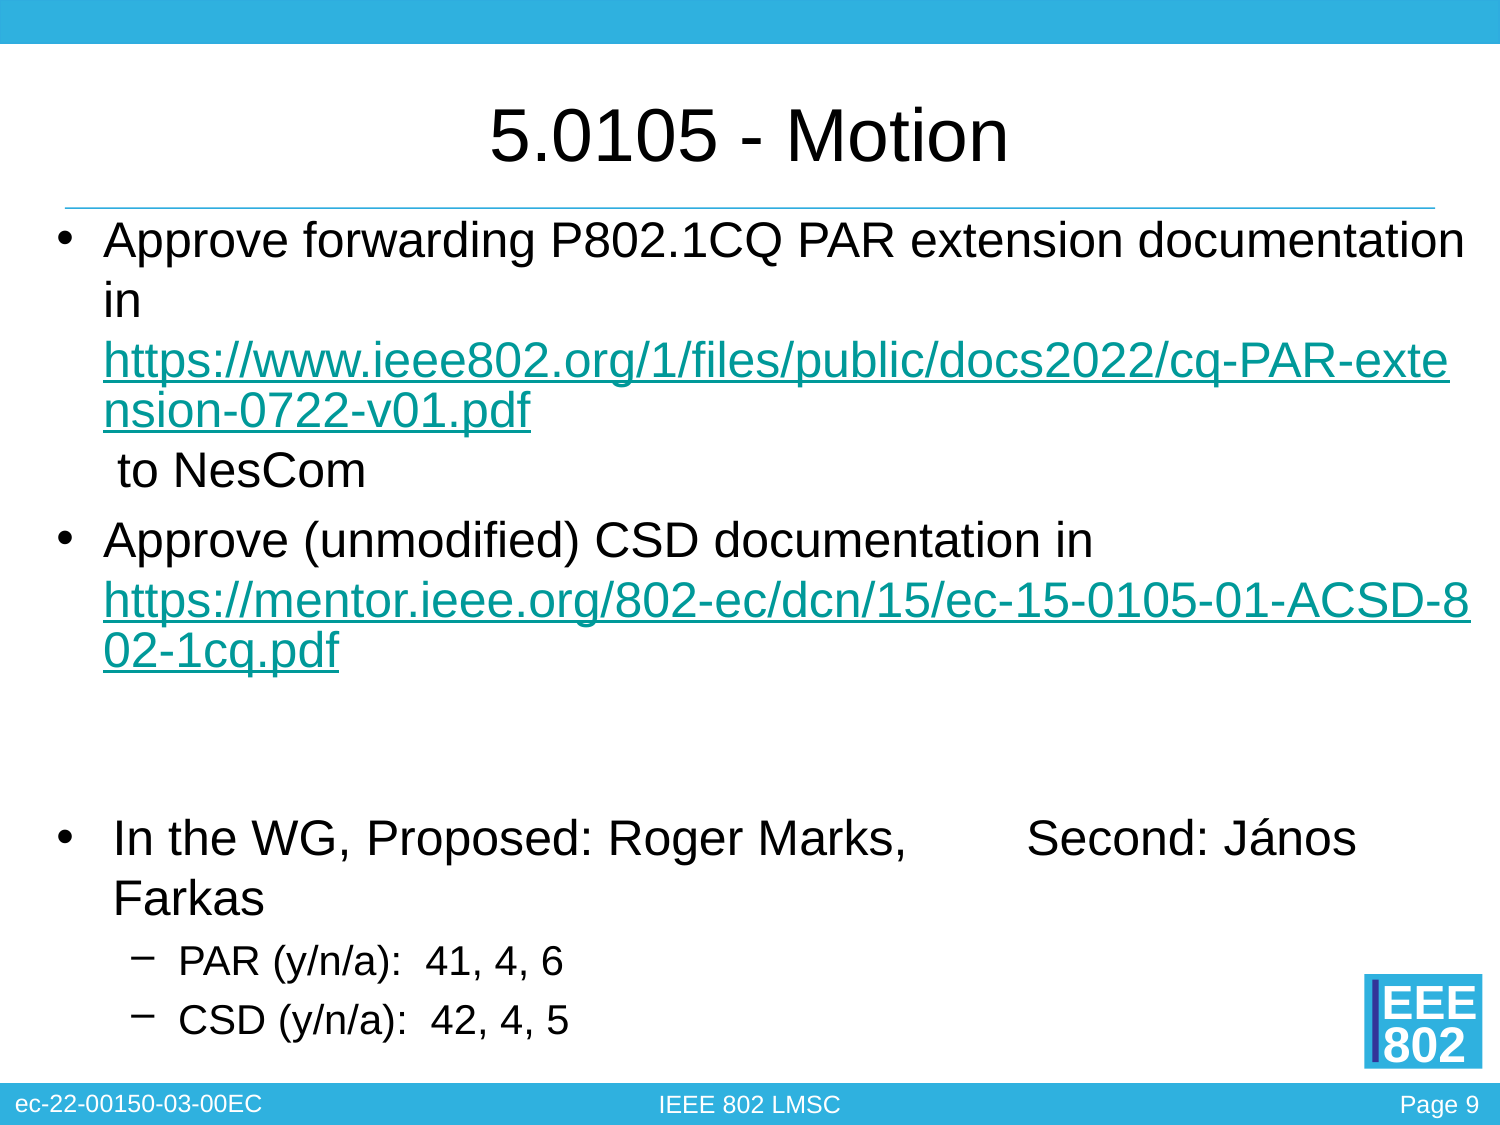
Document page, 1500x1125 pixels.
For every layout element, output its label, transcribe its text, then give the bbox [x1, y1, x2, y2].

title 5.0105 - Motion [75, 66, 1425, 197]
list Approve forwarding P802.1CQ PAR extension documentation in https://www.ieee802.org/1/files/public/docs2022/cq-PAR-extension-0722-v01.pdf to NesCom Approve (unmodified) CSD documentation in https://mentor.ieee.org/802-ec/dcn/15/ec-15-0105-01-ACSD-802-1cq.pdf In the WG, Proposed: Roger Marks, Second: János Farkas PAR (y/n/a): 41, 4, 6 CSD (y/n/a): 42, 4, 5 In EC, mover: Glenn Parsons, Second: Roger Marks (y/n/a): <y>,<n>,<a> [41, 200, 1488, 1018]
